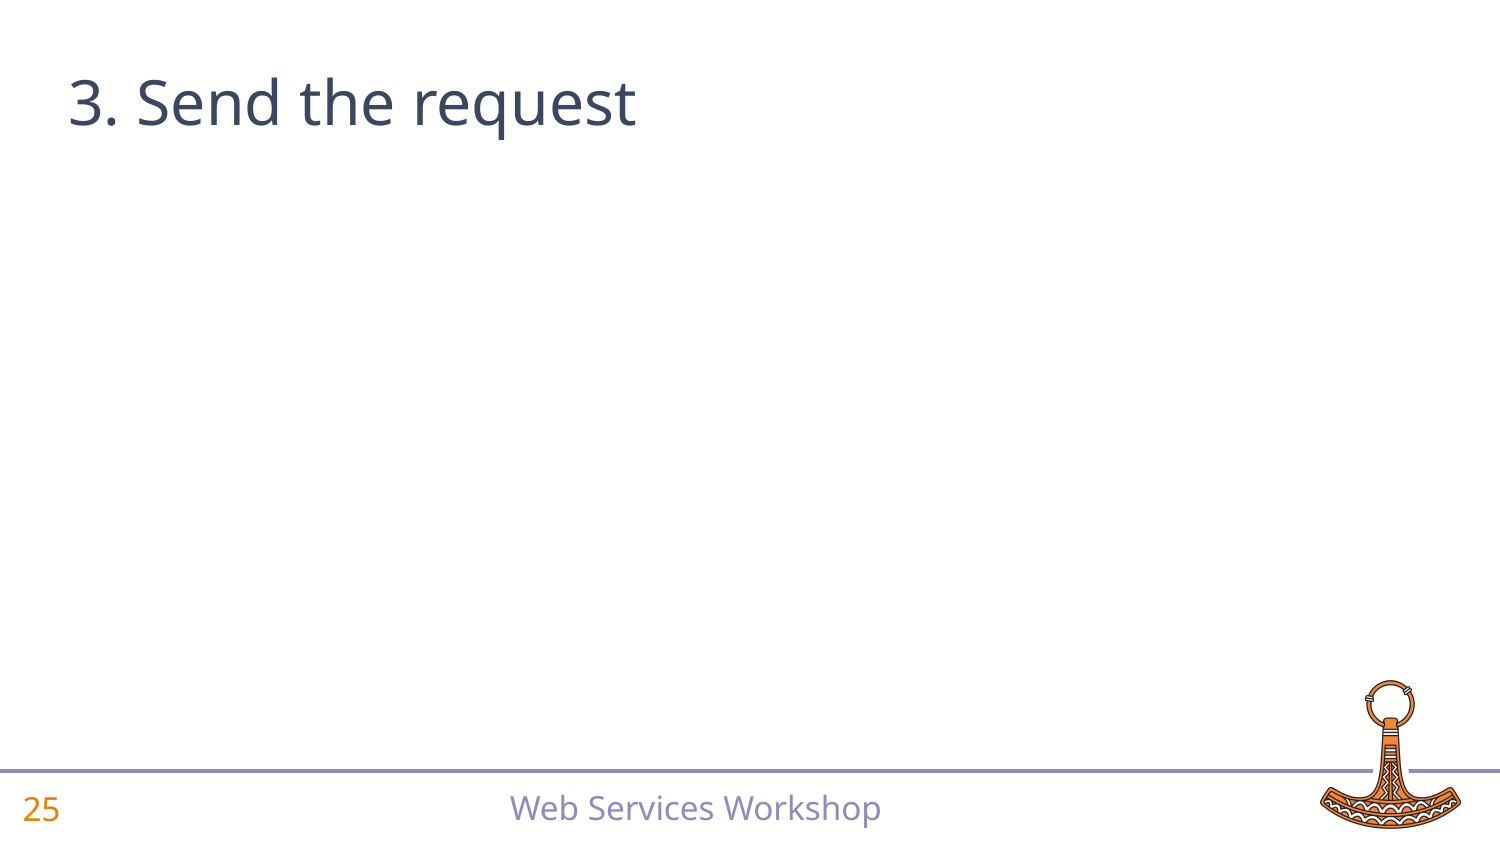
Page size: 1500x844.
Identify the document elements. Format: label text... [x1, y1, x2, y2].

picture [1320, 680, 1461, 829]
title 3. Send the request [53, 43, 1203, 157]
